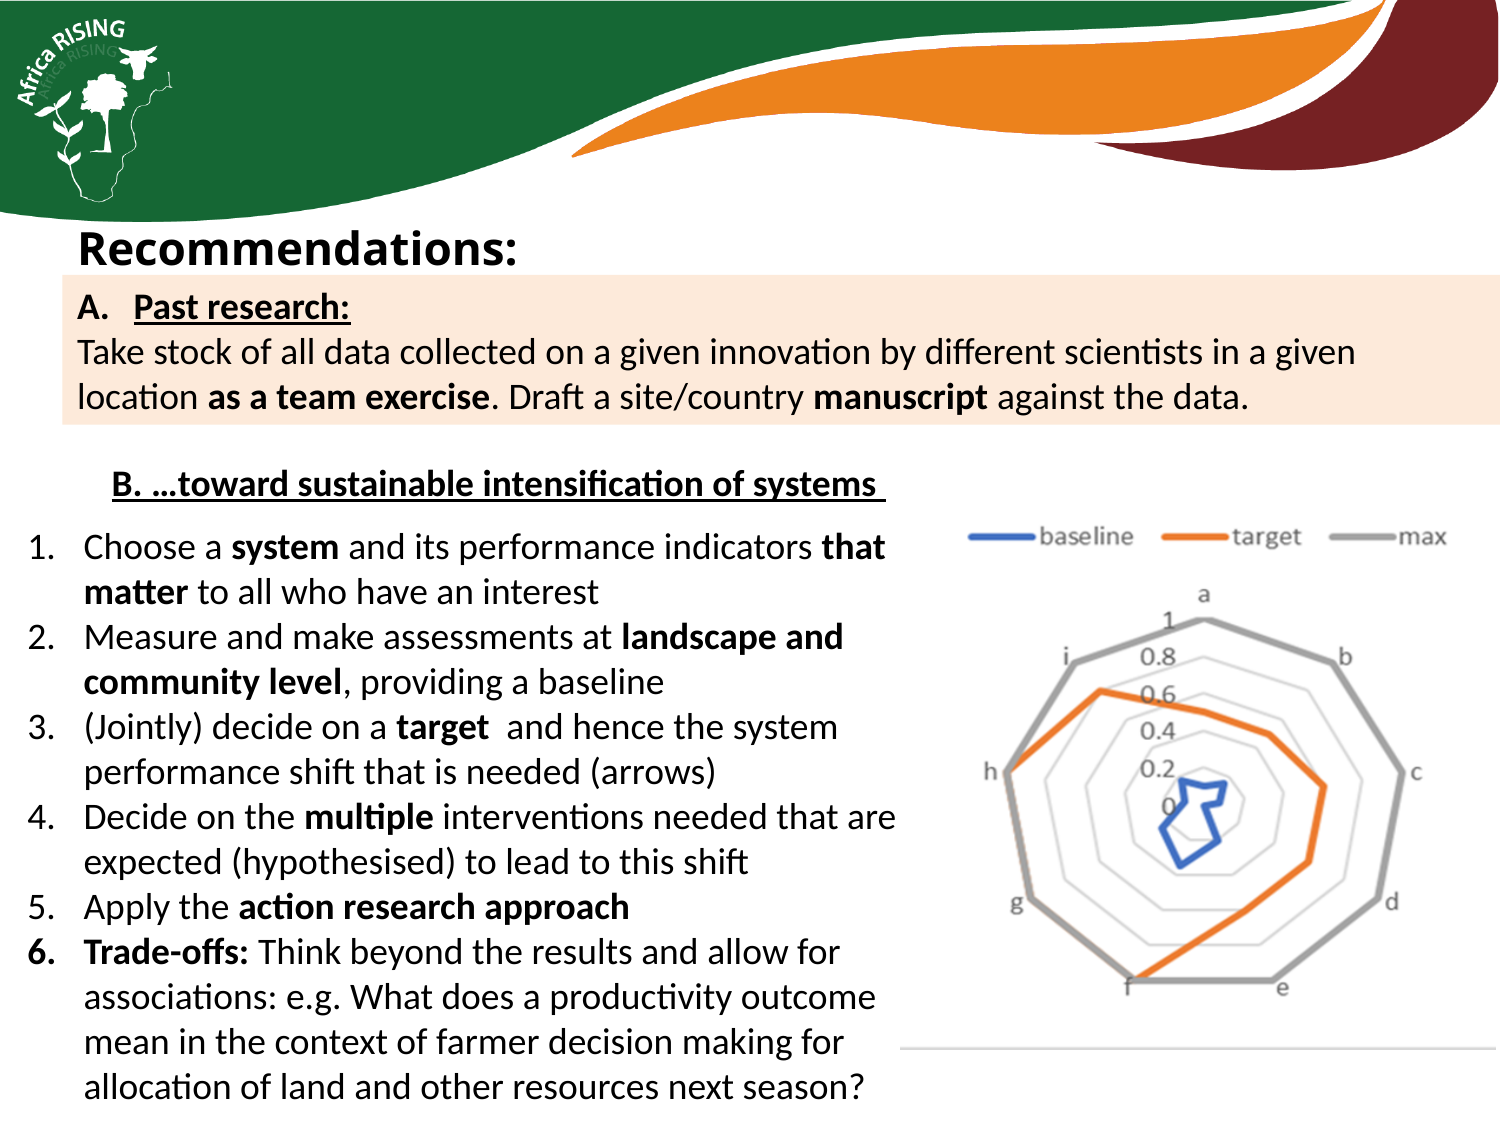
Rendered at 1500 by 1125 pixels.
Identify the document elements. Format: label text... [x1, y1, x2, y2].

text_box Recommendations: [62, 212, 588, 274]
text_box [12, 451, 1496, 1121]
picture [0, 0, 1499, 222]
text_box Past research: Take stock of all data collected on a given innovation by different scientists in a given location as a team exercise. Draft a site/country manuscript against the data. [62, 274, 1500, 425]
